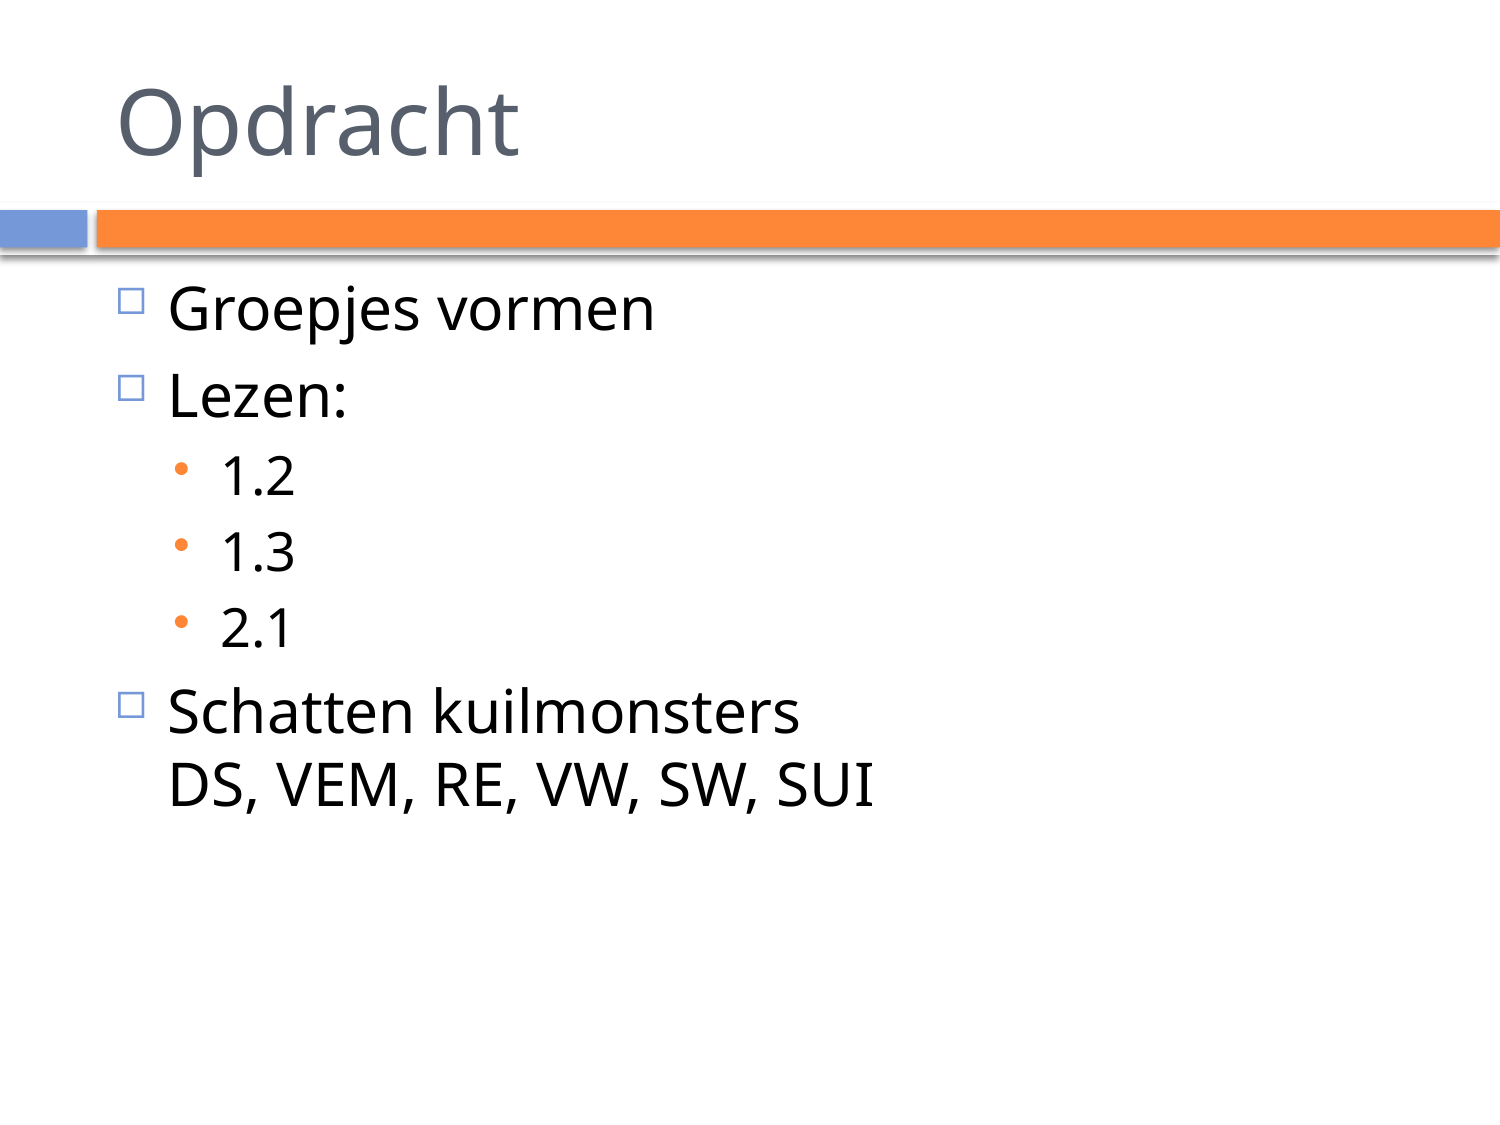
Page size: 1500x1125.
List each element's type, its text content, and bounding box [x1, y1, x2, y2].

list Groepjes vormen Lezen: 1.2 1.3 2.1 Schatten kuilmonsters DS, VEM, RE, VW, SW, SUI [100, 262, 1438, 1000]
title Opdracht [100, 37, 1438, 200]
